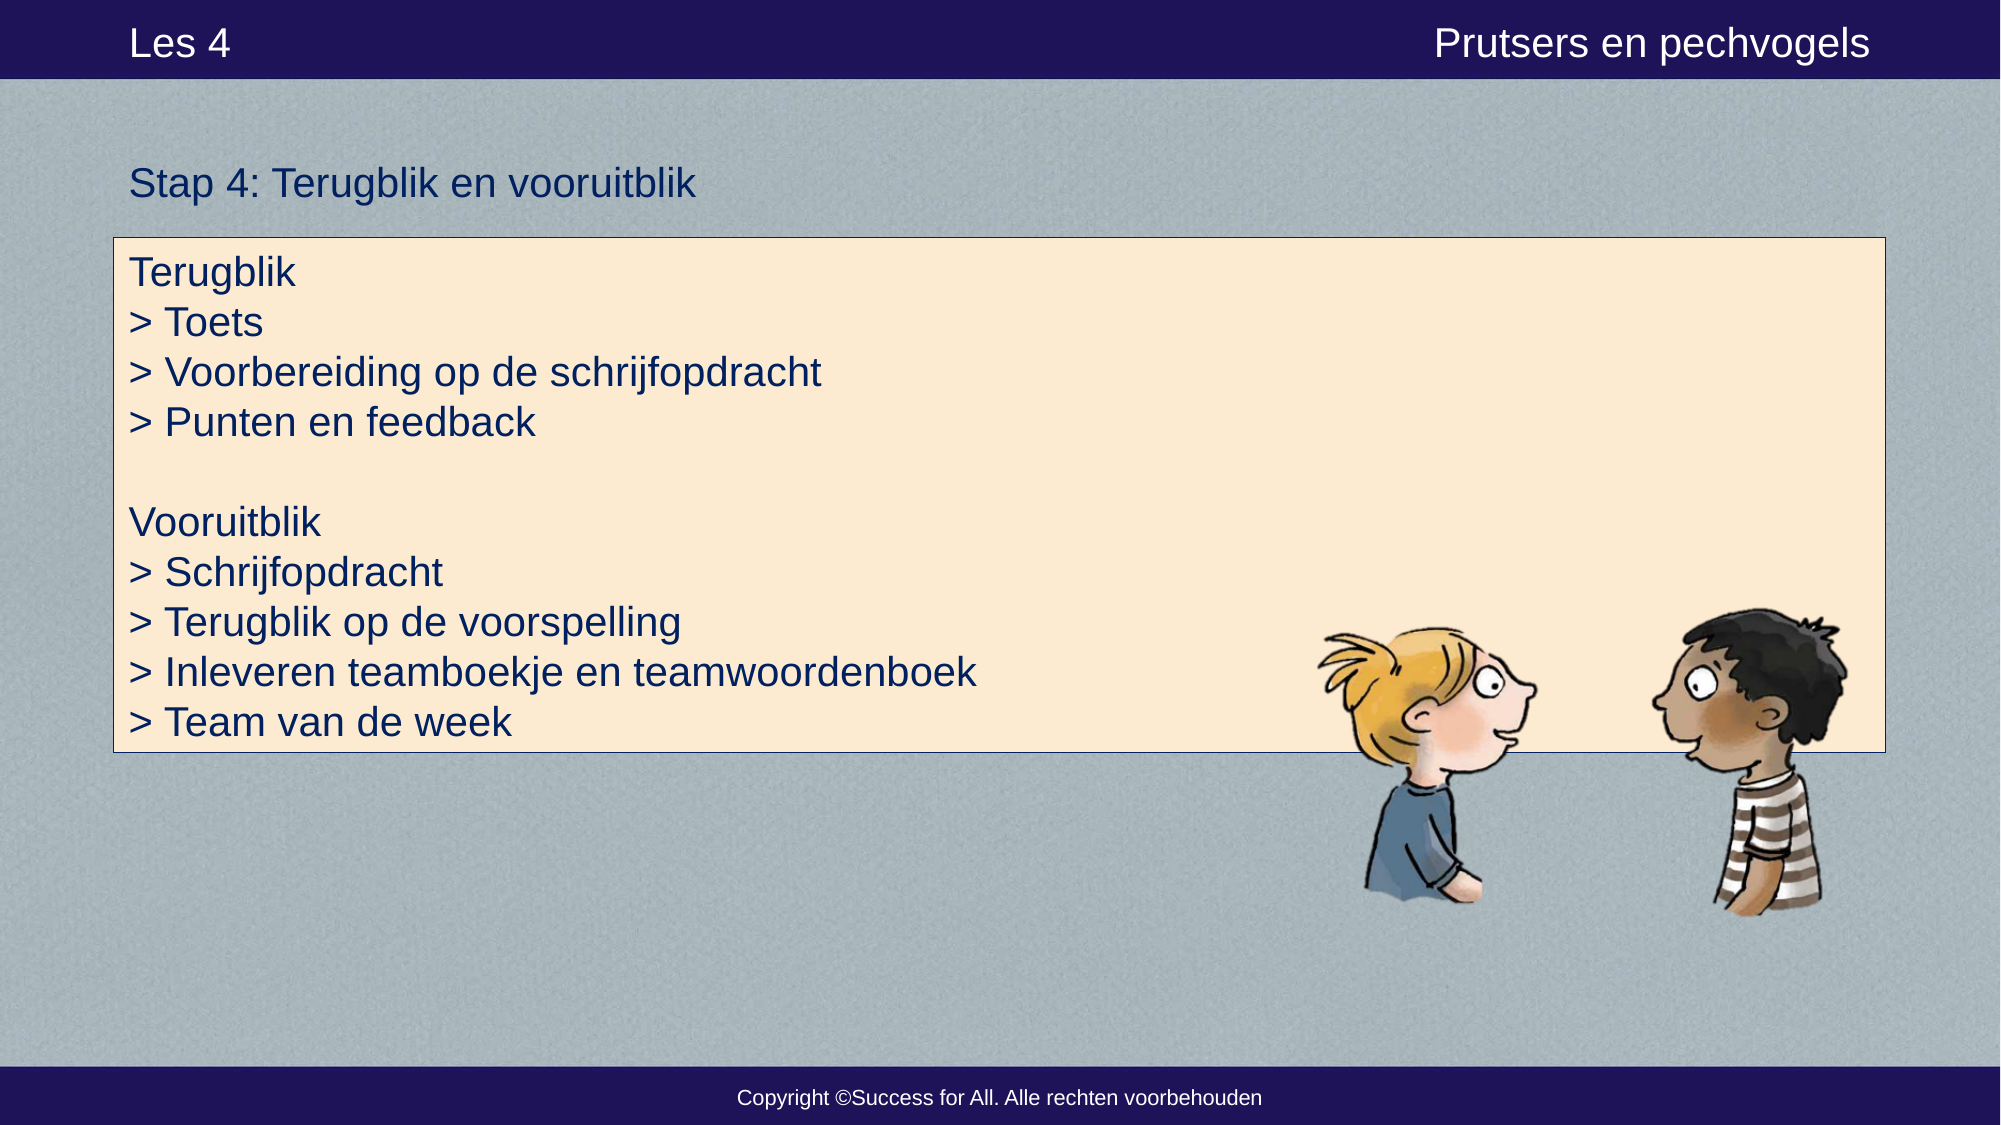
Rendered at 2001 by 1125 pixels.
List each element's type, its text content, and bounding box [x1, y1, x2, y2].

text_box Terugblik > Toets > Voorbereiding op de schrijfopdracht > Punten en feedback Vooruitblik > Schrijfopdracht > Terugblik op de voorspelling > Inleveren teamboekje en teamwoordenboek > Team van de week [113, 237, 1886, 753]
text_box Stap 4: Terugblik en vooruitblik [113, 148, 1635, 214]
text_box Prutsers en pechvogels [999, 8, 1886, 73]
text_box Copyright ©Success for All. Alle rechten voorbehouden [0, 1076, 2000, 1125]
picture [0, 0, 2001, 1125]
text_box Les 4 [114, 8, 354, 73]
